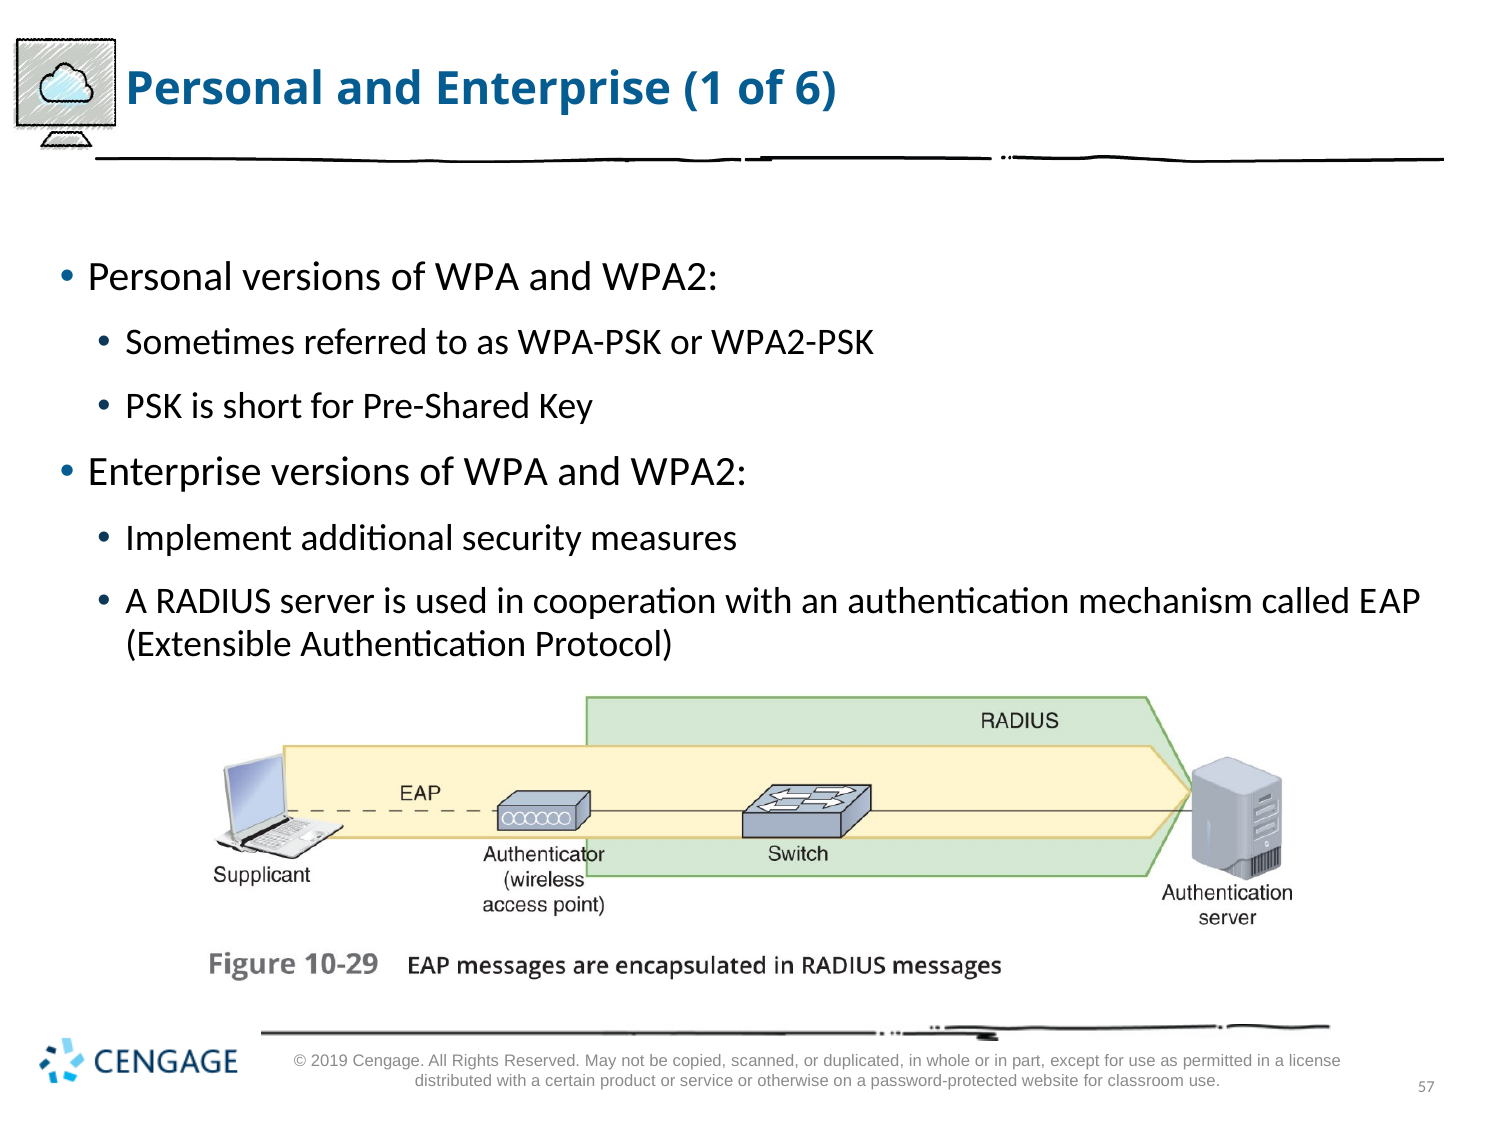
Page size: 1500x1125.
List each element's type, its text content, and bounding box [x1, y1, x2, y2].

picture [95, 155, 1444, 163]
list Personal versions of W P A and W P A2: Sometimes referred to as W P A-P S K or W P A2-P S K P S K is short for Pre-Shared Key Enterprise versions of W P A and W P A2: Implement additional security measures A RADIUS server is used in cooperation with an authentication mechanism called E A P (Extensible Authentication Protocol) [59, 252, 1441, 670]
picture [206, 693, 1294, 983]
picture [13, 36, 117, 151]
picture [261, 1024, 1331, 1041]
picture [19, 1024, 250, 1096]
title Personal and Enterprise (1 of 6) [125, 66, 1442, 116]
footer © 2019 Cengage. All Rights Reserved. May not be copied, scanned, or duplicated, in whole or in part, except for use as permitted in a license distributed with a certain product or service or otherwise on a password-protected website for classroom use. [262, 1050, 1375, 1091]
